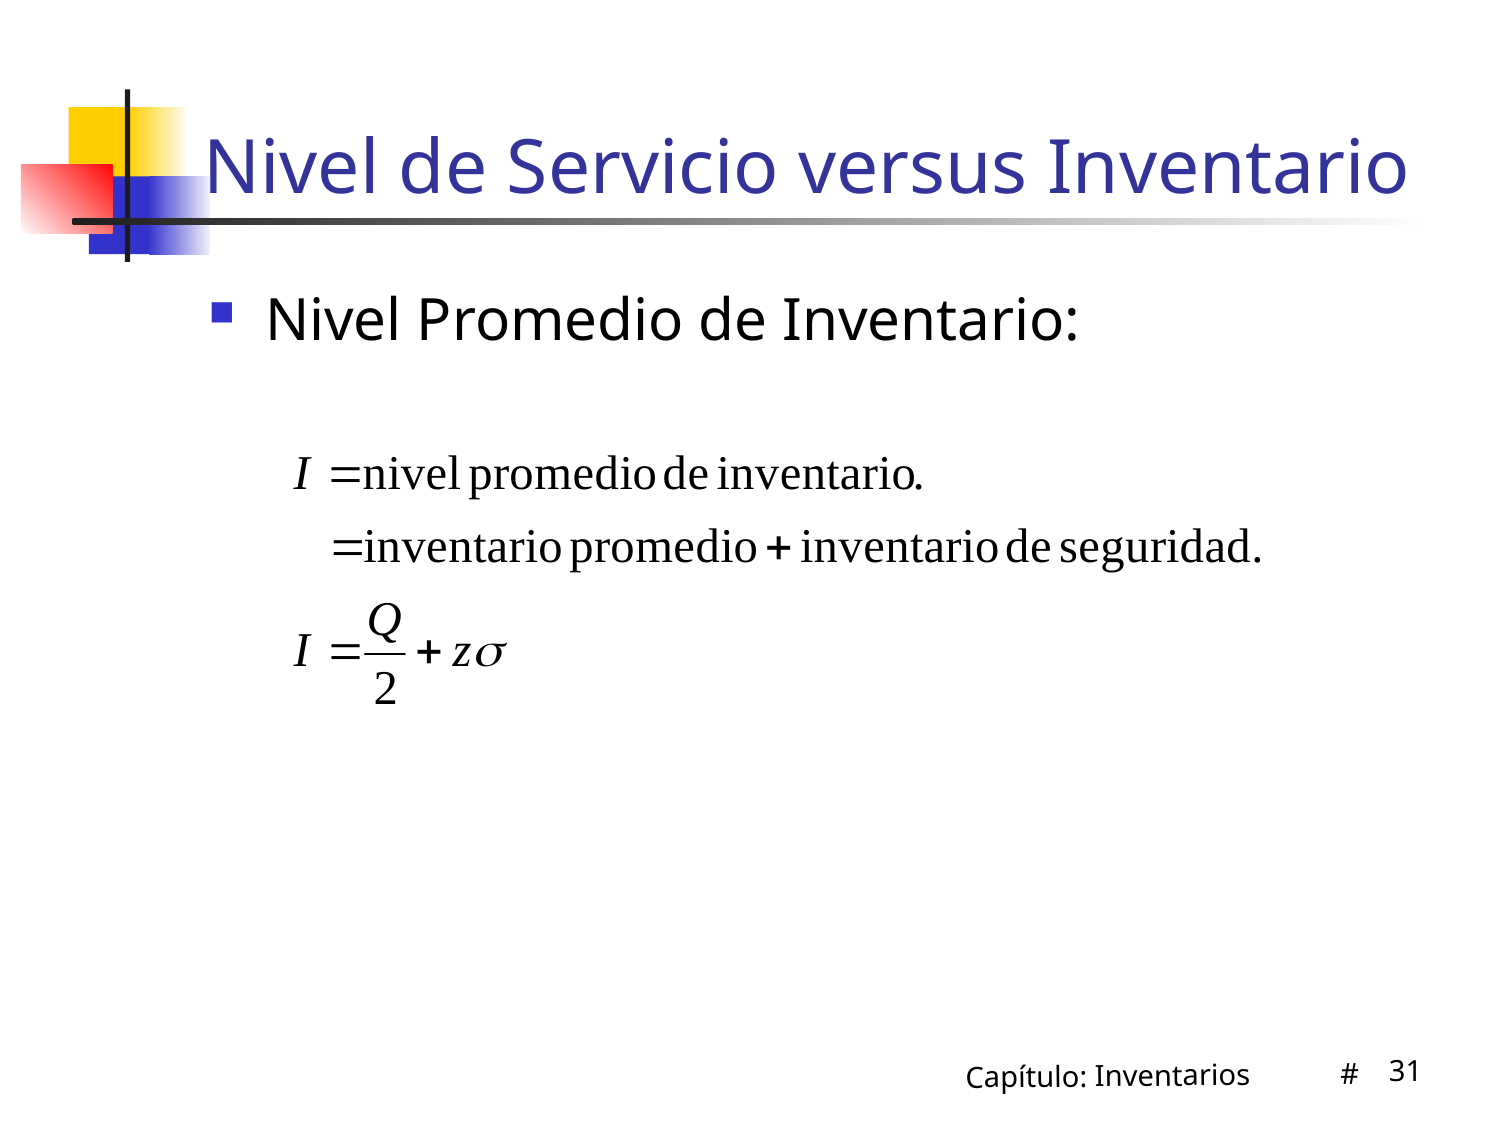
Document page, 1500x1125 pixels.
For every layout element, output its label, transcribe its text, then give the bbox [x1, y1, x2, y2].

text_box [284, 445, 1266, 713]
title Nivel de Servicio versus Inventario [188, 27, 1468, 216]
list Nivel Promedio de Inventario: [193, 274, 1470, 1007]
footer Capítulo: Inventarios # [923, 1028, 1402, 1108]
slide_number 31 [1124, 1024, 1438, 1101]
